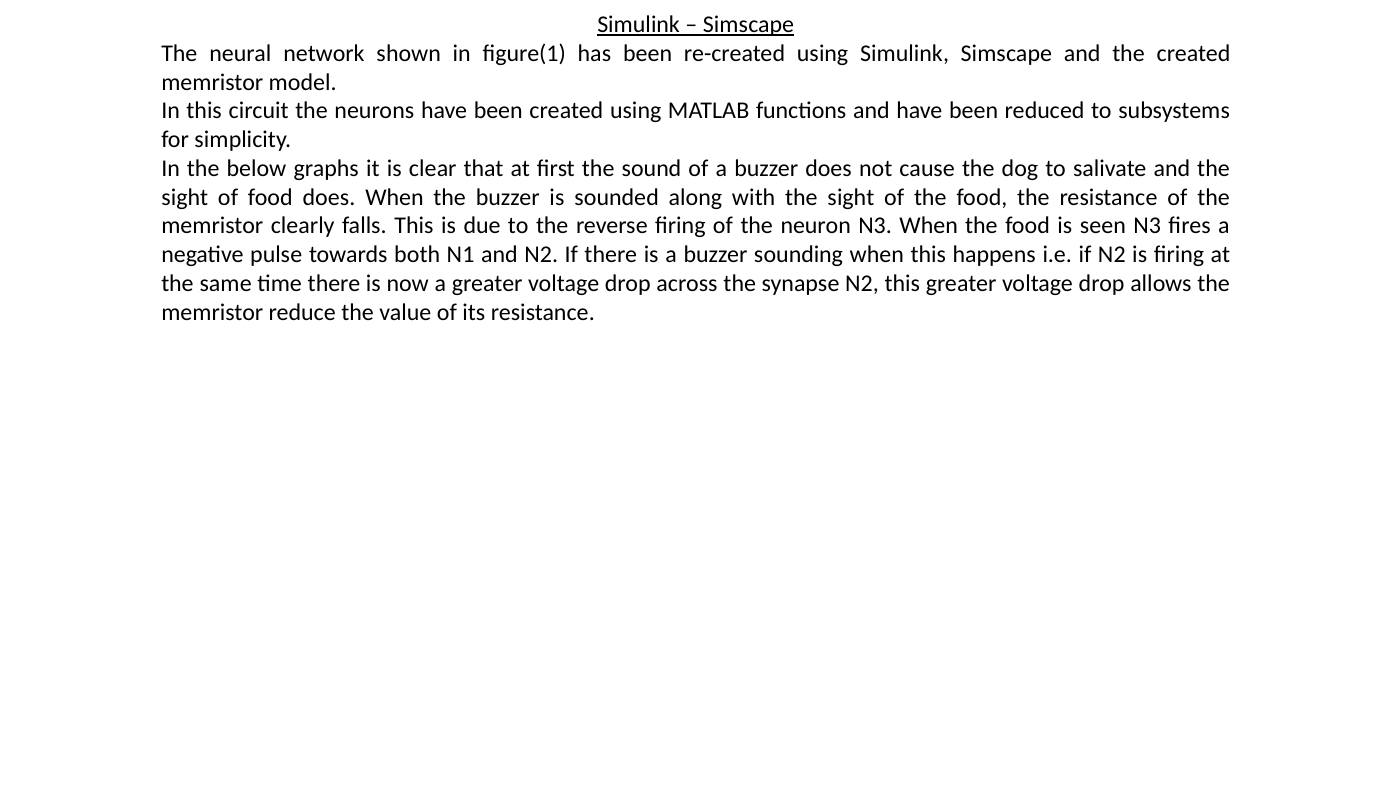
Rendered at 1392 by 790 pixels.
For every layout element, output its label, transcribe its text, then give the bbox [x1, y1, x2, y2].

text_box Simulink – Simscape The neural network shown in figure(1) has been re-created using Simulink, Simscape and the created memristor model. In this circuit the neurons have been created using MATLAB functions and have been reduced to subsystems for simplicity. In the below graphs it is clear that at first the sound of a buzzer does not cause the dog to salivate and the sight of food does. When the buzzer is sounded along with the sight of the food, the resistance of the memristor clearly falls. This is due to the reverse firing of the neuron N3. When the food is seen N3 fires a negative pulse towards both N1 and N2. If there is a buzzer sounding when this happens i.e. if N2 is firing at the same time there is now a greater voltage drop across the synapse N2, this greater voltage drop allows the memristor reduce the value of its resistance. [146, 1, 1246, 333]
